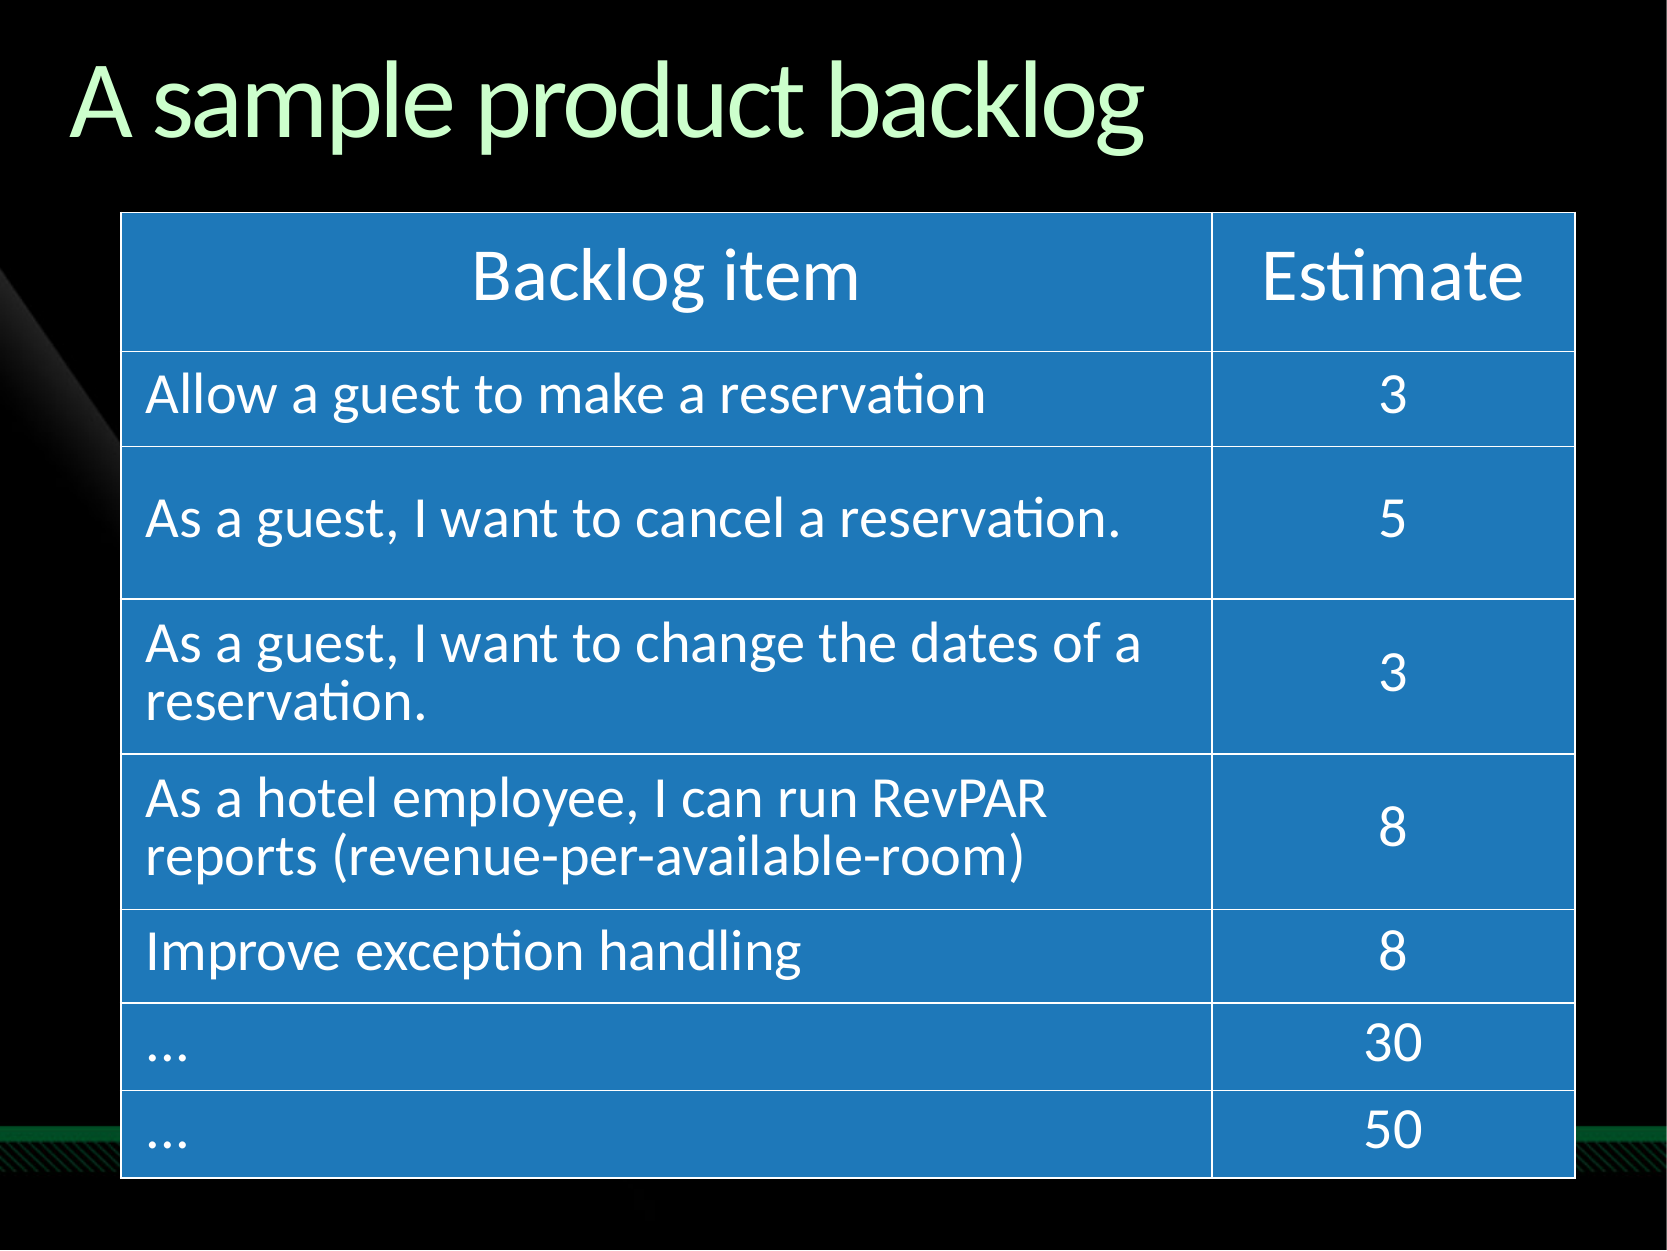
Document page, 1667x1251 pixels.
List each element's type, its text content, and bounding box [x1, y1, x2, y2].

table_cell As a guest, I want to change the dates of a reservation. [122, 600, 1211, 753]
table_cell 30 [1213, 1004, 1574, 1090]
table_header Estimate [1213, 213, 1574, 351]
title A sample product backlog [69, 41, 1598, 164]
table_cell 8 [1213, 755, 1574, 909]
table_header Backlog item [122, 213, 1211, 351]
table_cell ... [122, 1004, 1211, 1090]
table_cell 3 [1213, 600, 1574, 753]
table_cell As a guest, I want to cancel a reservation. [122, 447, 1211, 598]
picture [0, 0, 1667, 1250]
table_cell 5 [1213, 447, 1574, 598]
table_cell Improve exception handling [122, 910, 1211, 1002]
table_cell 3 [1213, 352, 1574, 446]
table_cell 8 [1213, 910, 1574, 1002]
table_cell Allow a guest to make a reservation [122, 352, 1211, 446]
table_cell ... [122, 1091, 1211, 1177]
table_cell 50 [1213, 1091, 1574, 1177]
table_cell As a hotel employee, I can run RevPAR reports (revenue-per-available-room) [122, 755, 1211, 909]
